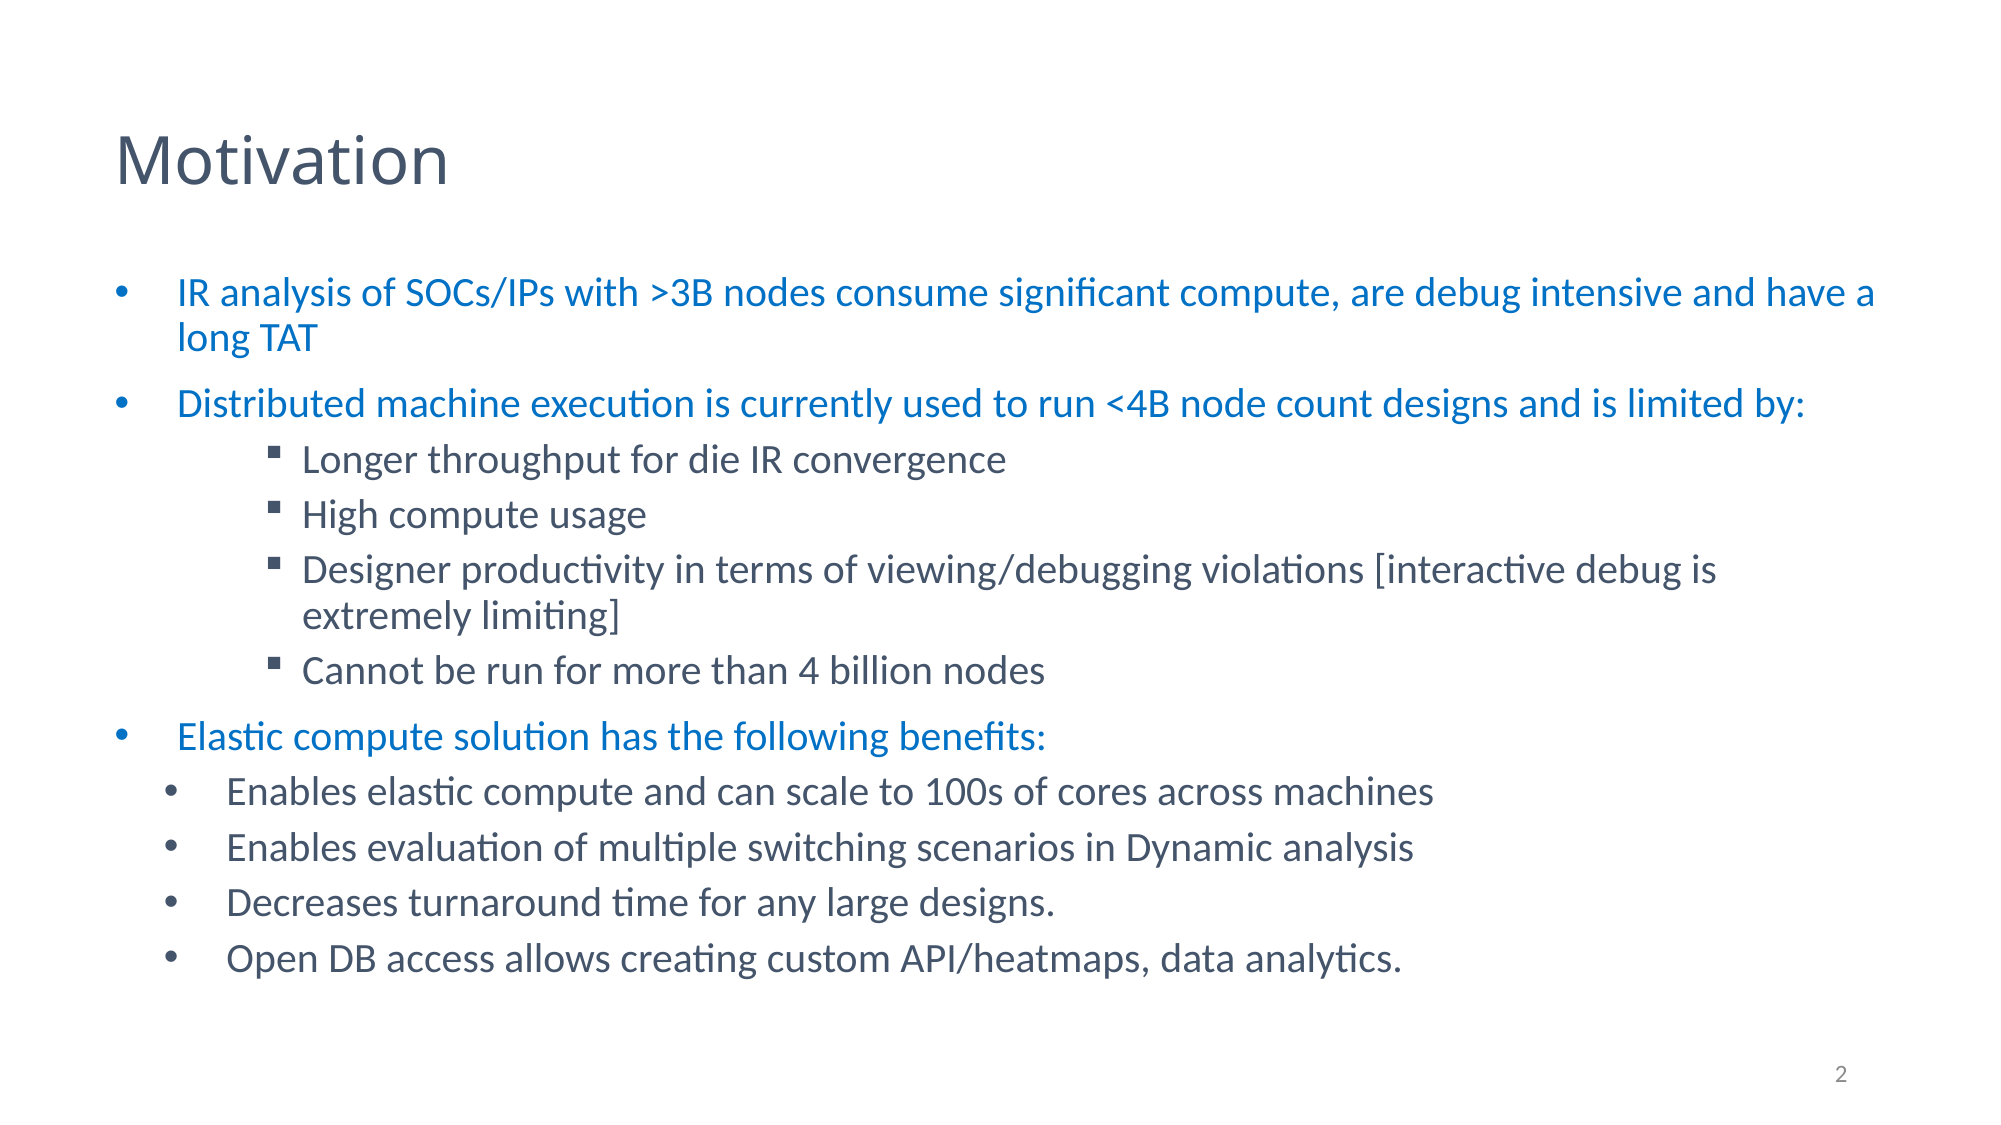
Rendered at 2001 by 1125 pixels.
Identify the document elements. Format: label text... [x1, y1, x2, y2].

title Motivation [99, 67, 1900, 258]
slide_number 2 [1412, 1042, 1863, 1103]
list IR analysis of SOCs/IPs with >3B nodes consume significant compute, are debug intensive and have a long TAT Distributed machine execution is currently used to run <4B node count designs and is limited by: Longer throughput for die IR convergence High compute usage Designer productivity in terms of viewing/debugging violations [interactive debug is extremely limiting] Cannot be run for more than 4 billion nodes Elastic compute solution has the following benefits: Enables elastic compute and can scale to 100s of cores across machines Enables evaluation of multiple switching scenarios in Dynamic analysis Decreases turnaround time for any large designs. Open DB access allows creating custom API/heatmaps, data analytics. [99, 263, 1900, 1013]
